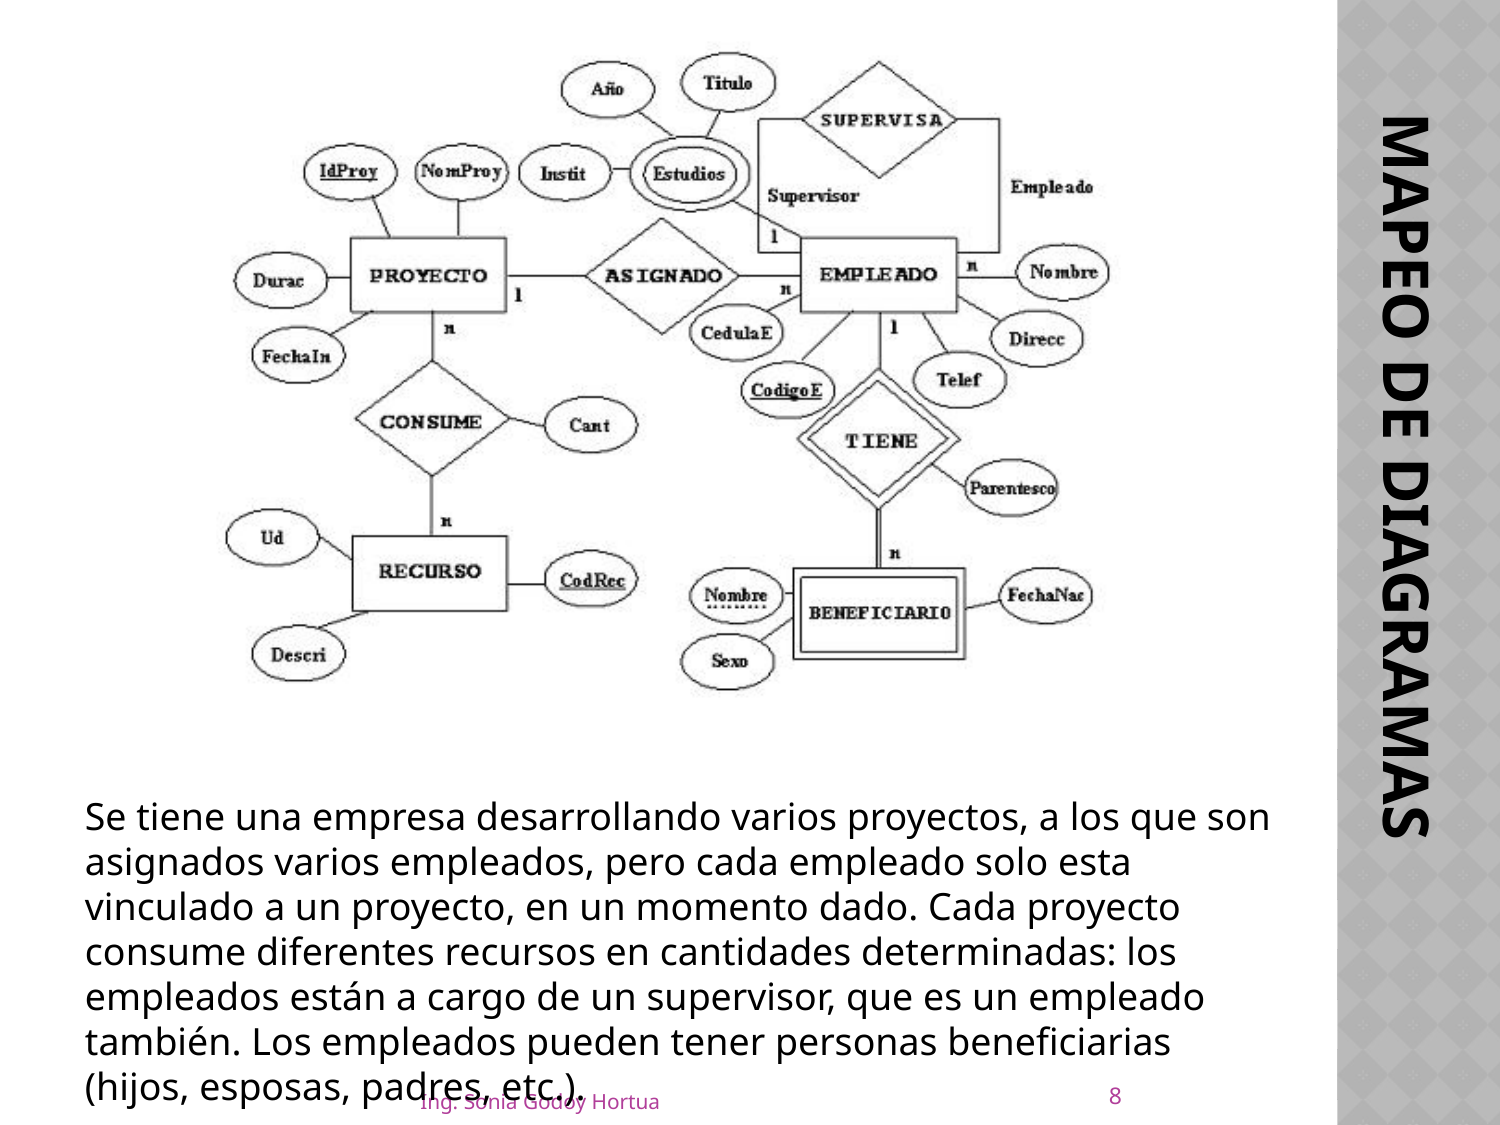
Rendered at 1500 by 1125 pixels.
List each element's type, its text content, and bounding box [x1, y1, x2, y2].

title Mapeo de diagramas [1371, 105, 1448, 1043]
picture [128, 0, 1220, 788]
text_box Se tiene una empresa desarrollando varios proyectos, a los que son asignados varios empleados, pero cada empleado solo esta vinculado a un proyecto, en un momento dado. Cada proyecto consume diferentes recursos en cantidades determinadas: los empleados están a cargo de un supervisor, que es un empleado también. Los empleados pueden tener personas beneficiarias (hijos, esposas, padres, etc.). [70, 785, 1289, 1115]
